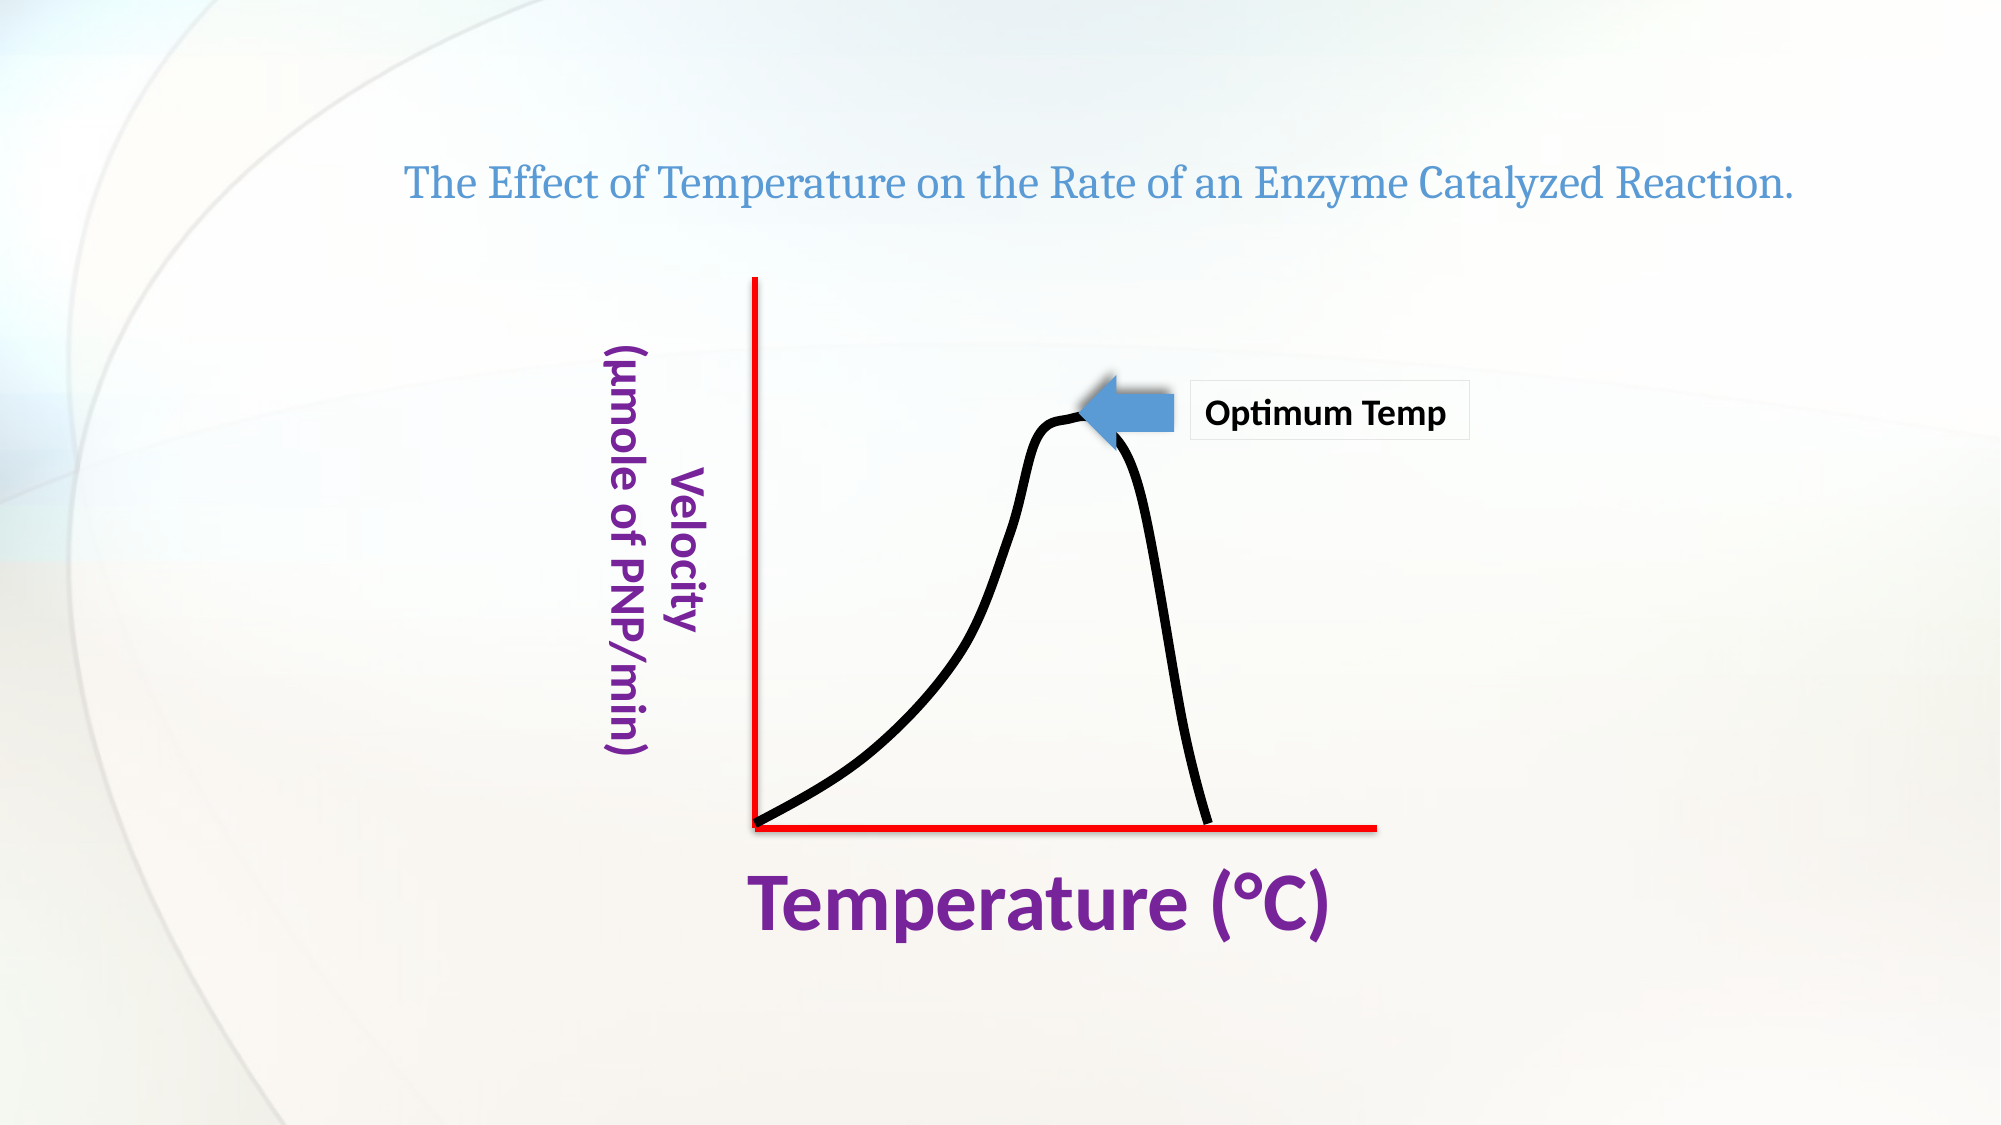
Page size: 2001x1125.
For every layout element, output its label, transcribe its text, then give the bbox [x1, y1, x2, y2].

title The Effect of Temperature on the Rate of an Enzyme Catalyzed Reaction. [388, 133, 1870, 351]
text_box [592, 277, 1389, 957]
text_box Optimum Temp [1393, 380, 1470, 440]
